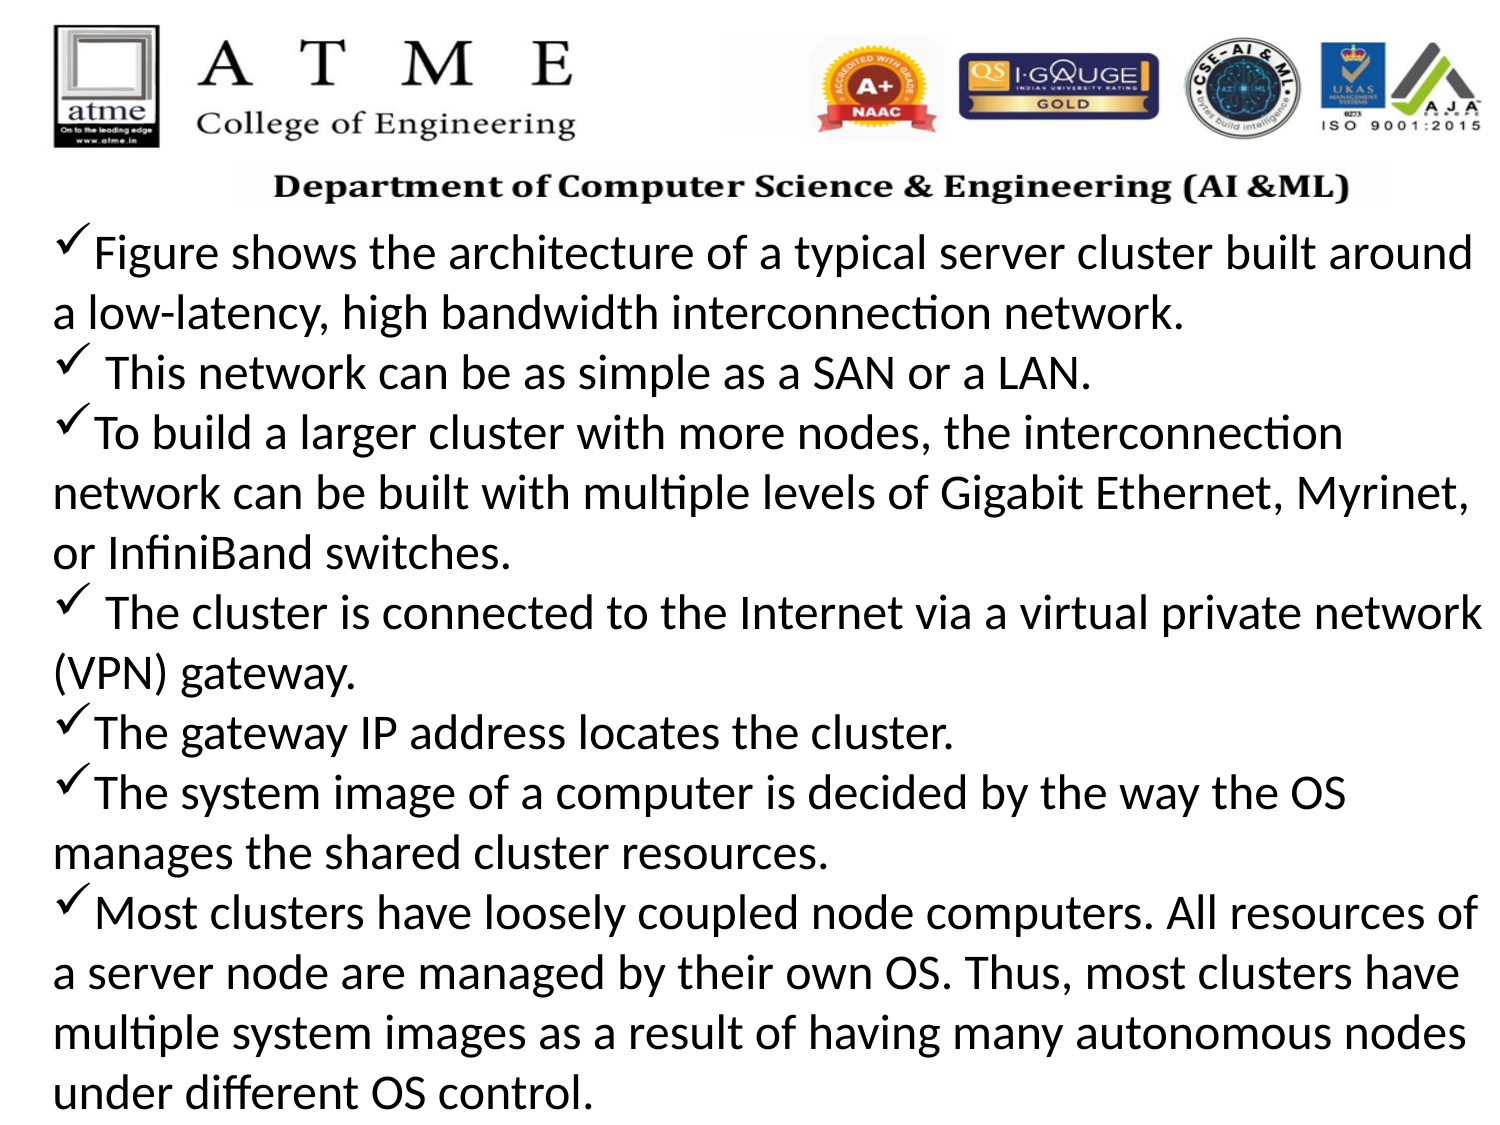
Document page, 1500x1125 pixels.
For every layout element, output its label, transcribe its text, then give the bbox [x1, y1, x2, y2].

text_box Figure shows the architecture of a typical server cluster built around a low-latency, high bandwidth interconnection network. This network can be as simple as a SAN or a LAN. To build a larger cluster with more nodes, the interconnection network can be built with multiple levels of Gigabit Ethernet, Myrinet, or InfiniBand switches. The cluster is connected to the Internet via a virtual private network (VPN) gateway. The gateway IP address locates the cluster. The system image of a computer is decided by the way the OS manages the shared cluster resources. Most clusters have loosely coupled node computers. All resources of a server node are managed by their own OS. Thus, most clusters have multiple system images as a result of having many autonomous nodes under different OS control. [37, 232, 1500, 1125]
picture [24, 0, 1500, 226]
